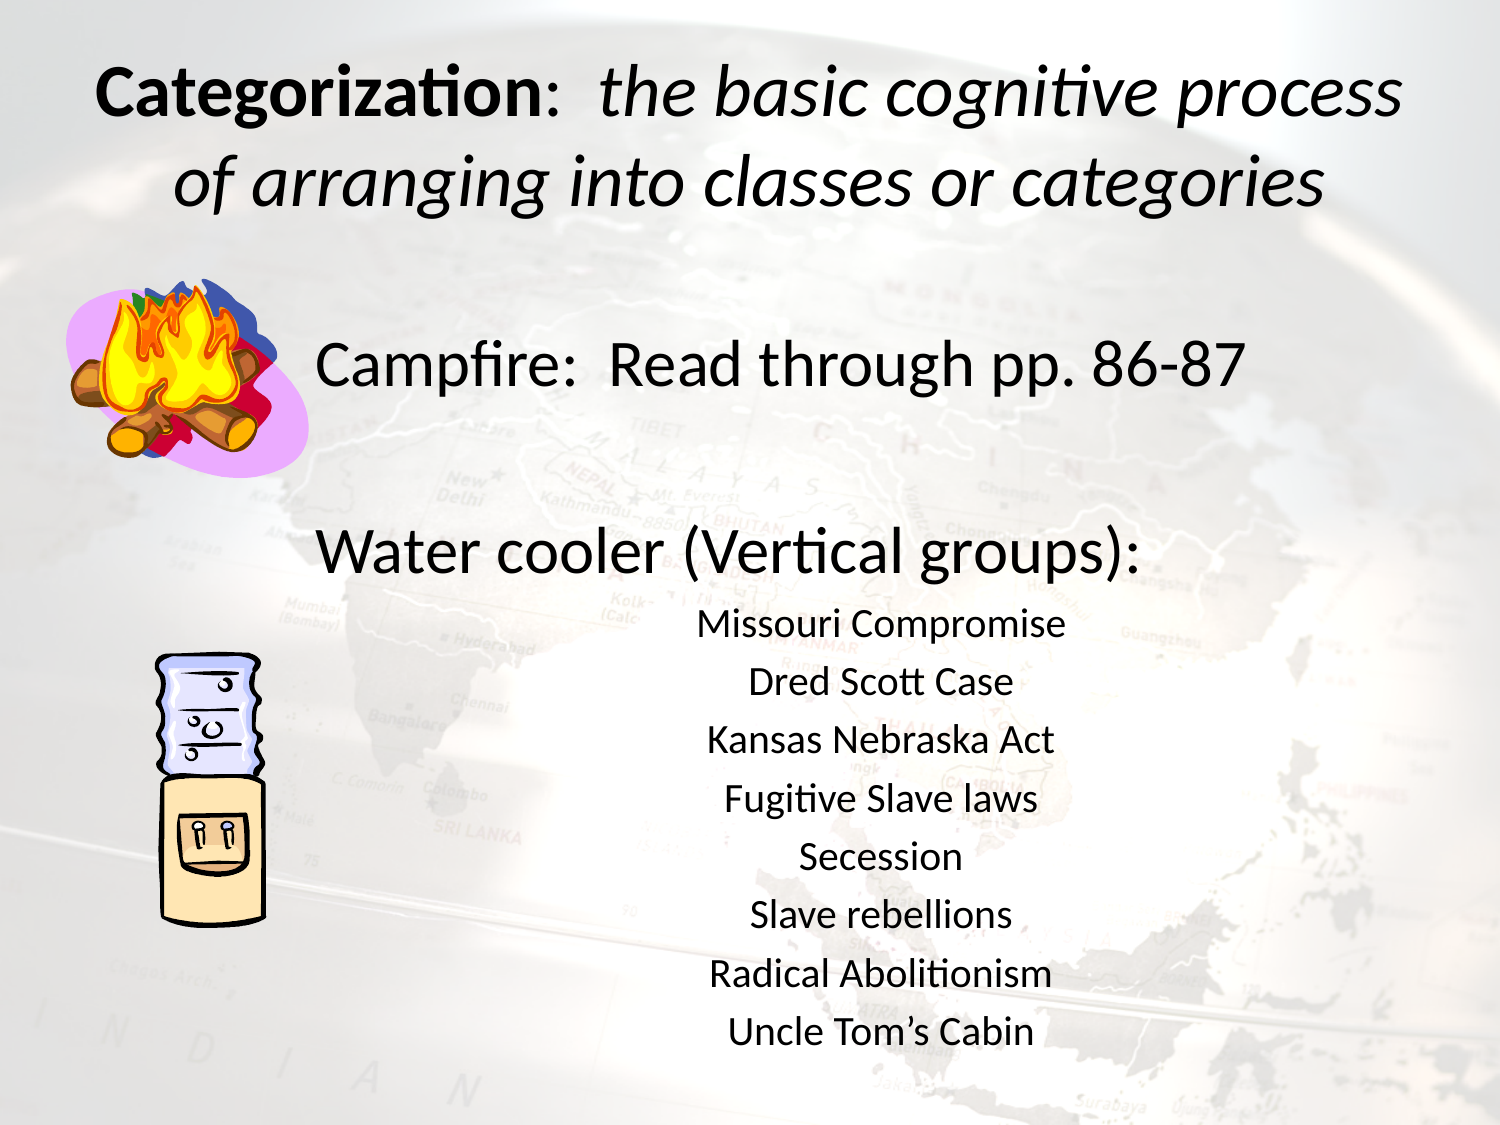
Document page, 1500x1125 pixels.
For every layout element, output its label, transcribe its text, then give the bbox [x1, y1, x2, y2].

title Categorization: the basic cognitive process of arranging into classes or categories [75, 37, 1425, 225]
picture [62, 274, 313, 482]
list Campfire: Read through pp. 86-87 Water cooler (Vertical groups): Missouri Compromise Dred Scott Case Kansas Nebraska Act Fugitive Slave laws Secession Slave rebellions Radical Abolitionism Uncle Tom’s Cabin [300, 312, 1463, 1063]
picture [149, 649, 272, 934]
